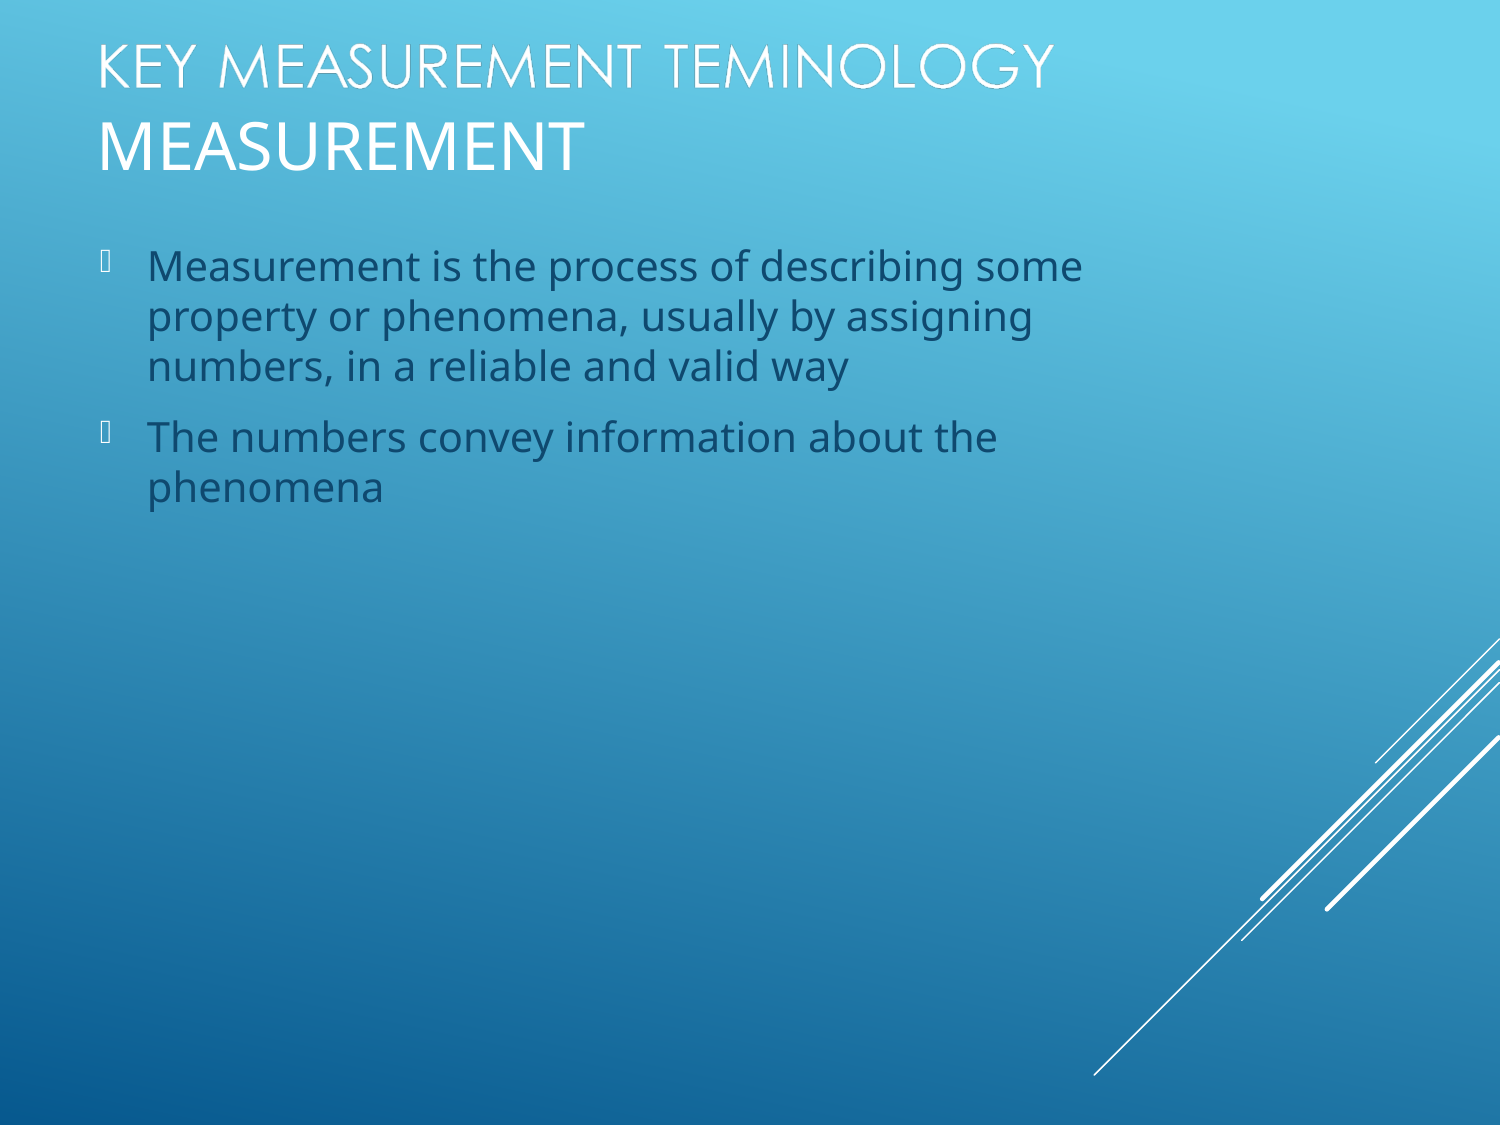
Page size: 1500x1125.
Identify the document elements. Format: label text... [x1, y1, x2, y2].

list Measurement is the process of describing some property or phenomena, usually by assigning numbers, in a reliable and valid way The numbers convey information about the phenomena [84, 101, 1161, 720]
picture [59, 0, 1158, 227]
